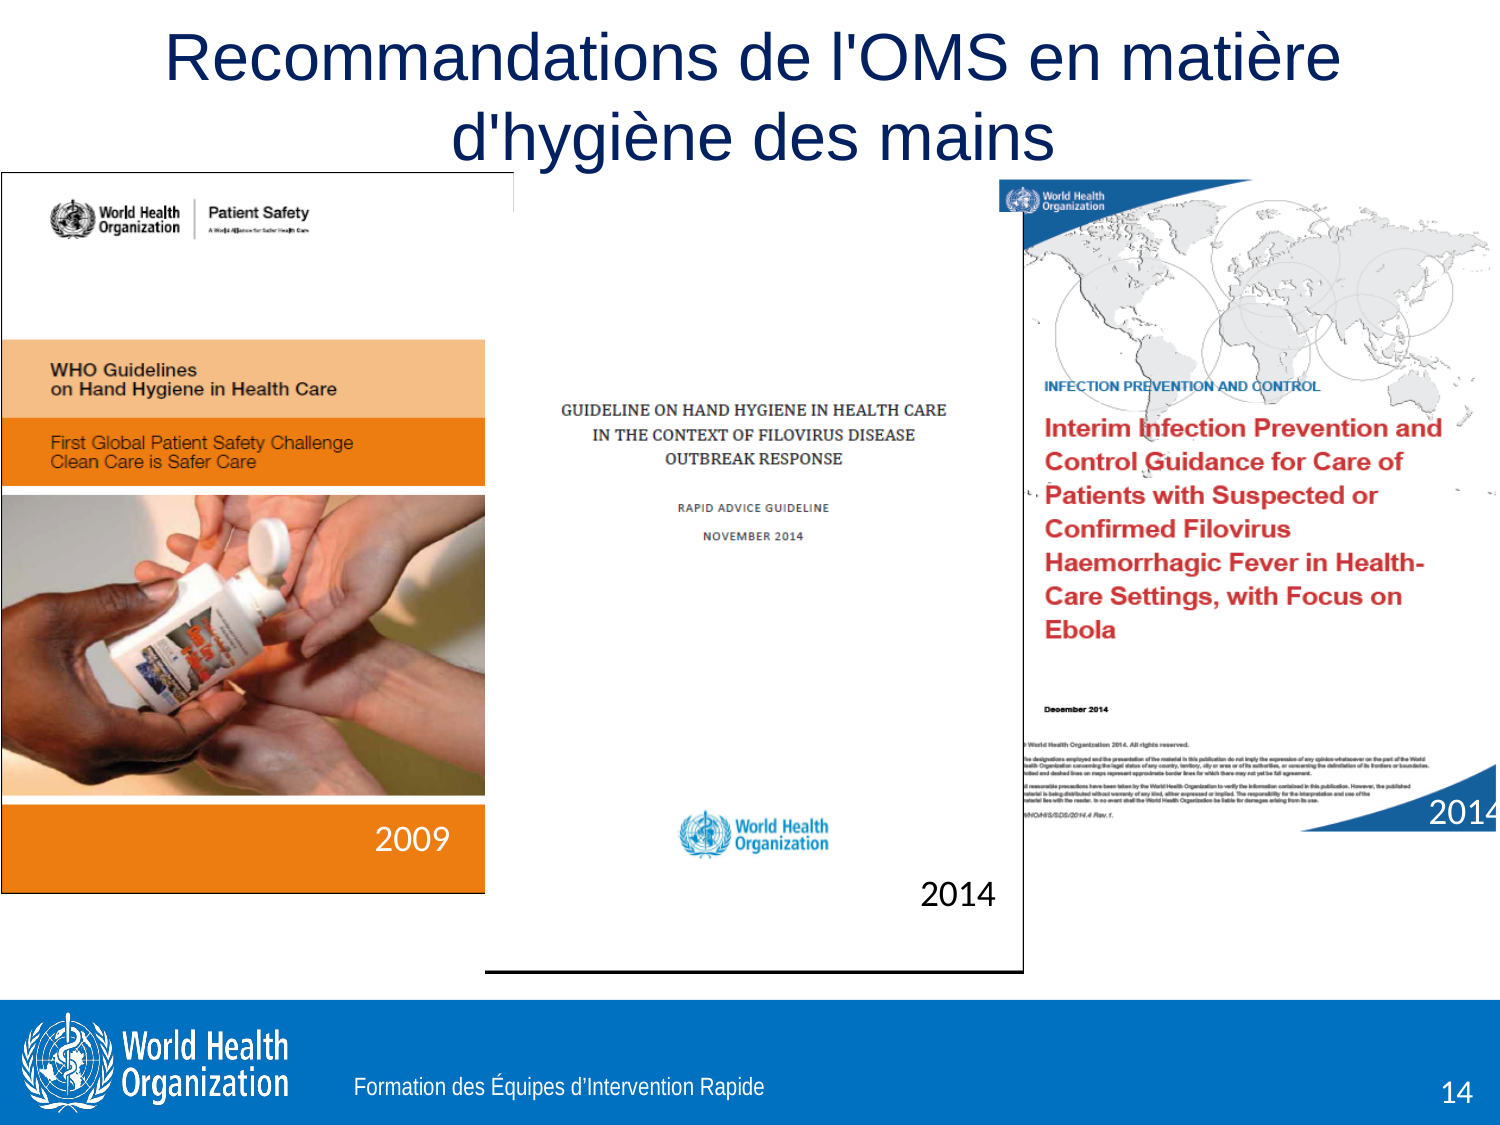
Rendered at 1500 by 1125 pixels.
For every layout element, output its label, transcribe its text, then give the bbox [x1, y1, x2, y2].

picture [21, 1012, 288, 1113]
picture [485, 172, 1500, 974]
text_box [1, 172, 515, 895]
title Recommandations de l'OMS en matière d'hygiène des mains [79, 0, 1430, 188]
